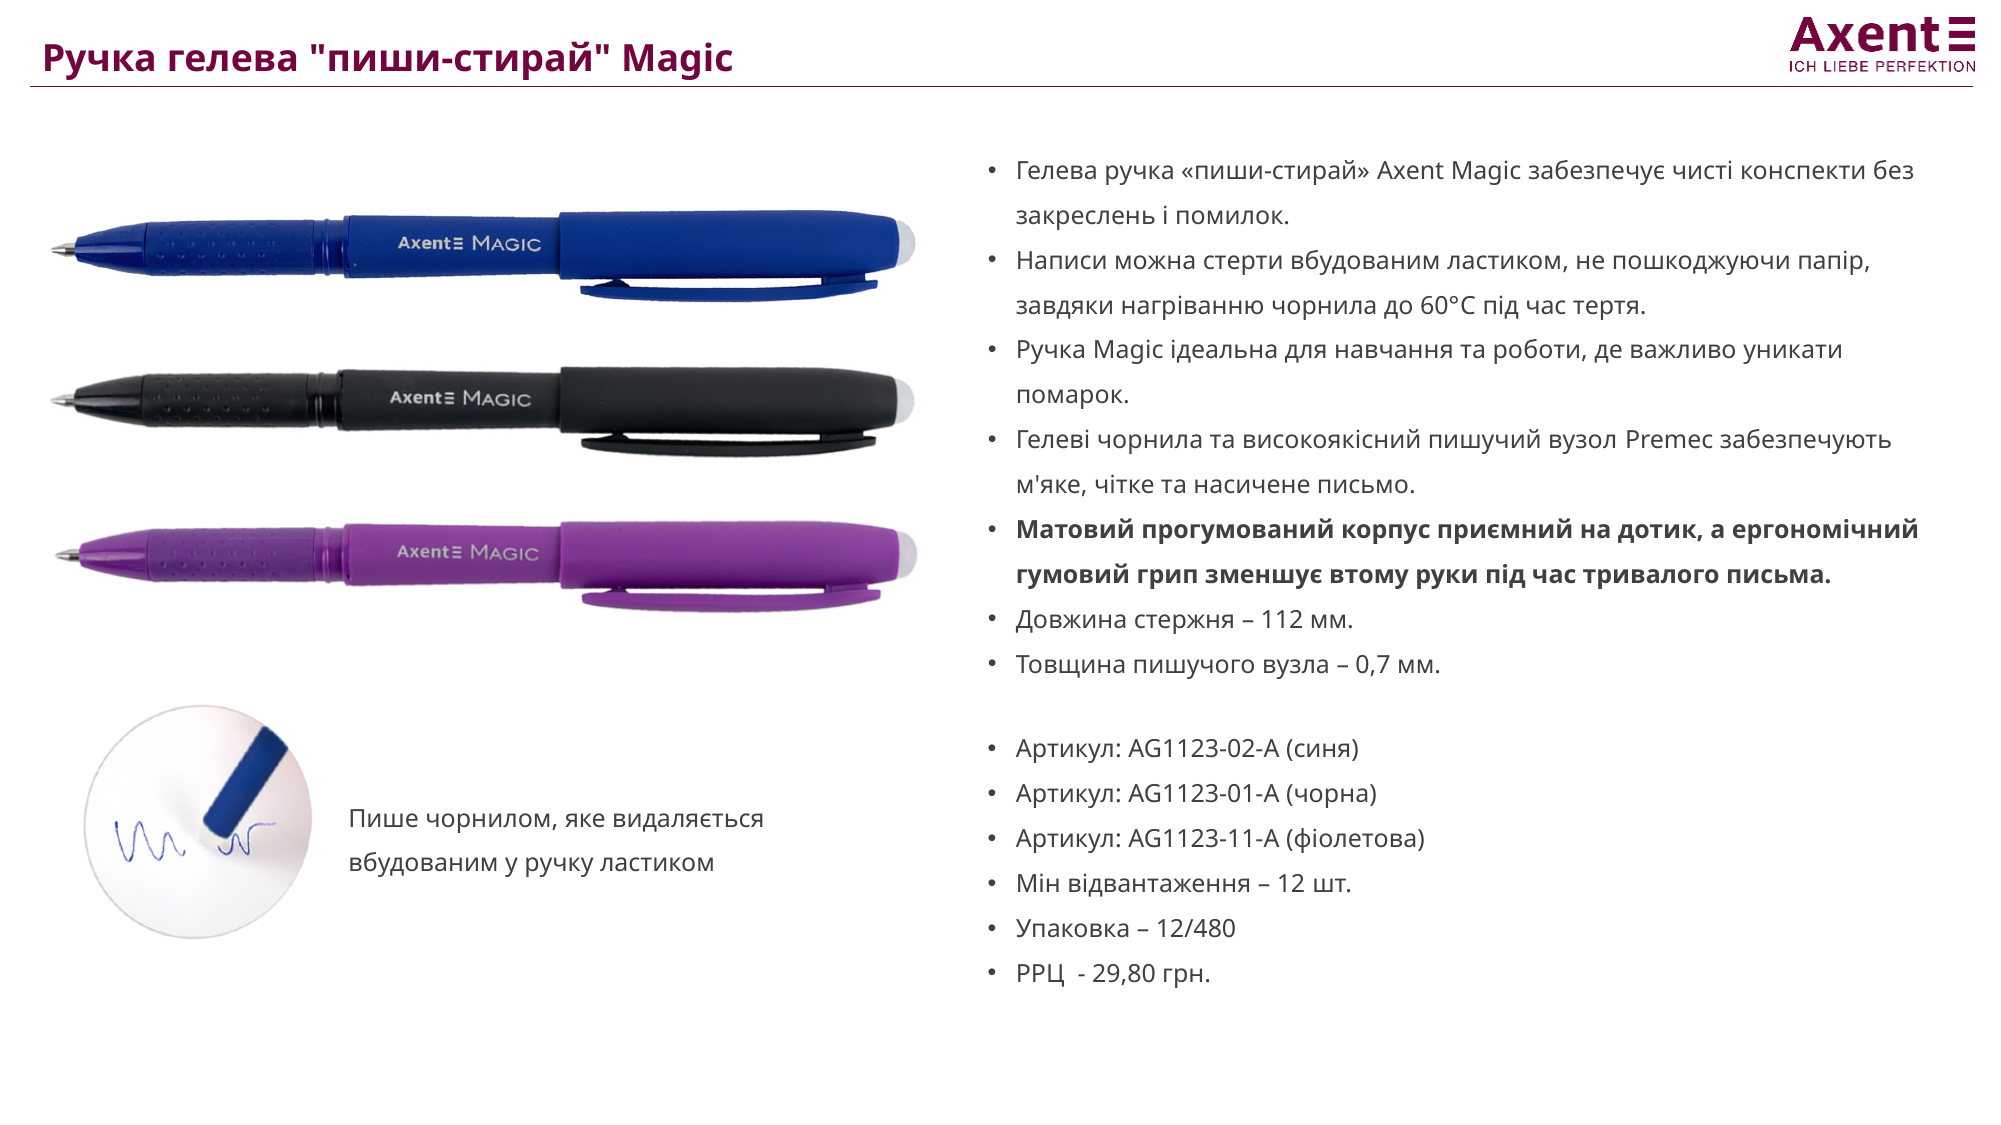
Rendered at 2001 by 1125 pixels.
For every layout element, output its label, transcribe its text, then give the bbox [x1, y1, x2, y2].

text_box Гелева ручка «пиши-стирай» Axent Magic забезпечує чисті конспекти без закреслень і помилок. Написи можна стерти вбудованим ластиком, не пошкоджуючи папір, завдяки нагріванню чорнила до 60°C під час тертя. Ручка Magic ідеальна для навчання та роботи, де важливо уникати помарок. Гелеві чорнила та високоякісний пишучий вузол Premec забезпечують м'яке, чітке та насичене письмо. Матовий прогумований корпус приємний на дотик, а ергономічний гумовий грип зменшує втому руки під час тривалого письма. Довжина стержня – 112 мм. Товщина пишучого вузла – 0,7 мм. [973, 132, 1973, 686]
text_box Ручка гелева "пиши-стирай" Magic [27, 4, 1812, 87]
picture [43, 351, 920, 465]
picture [1790, 17, 1975, 73]
picture [73, 696, 334, 944]
picture [43, 189, 920, 310]
picture [46, 500, 923, 617]
text_box Пише чорнилом, яке видаляється вбудованим у ручку ластиком [334, 779, 905, 885]
text_box Артикул: AG1123-02-A (синя) Артикул: AG1123-01-A (чорна) Артикул: AG1123-11-A (фіолетова) Мін відвантаження – 12 шт. Упаковка – 12/480 РРЦ - 29,80 грн. [972, 710, 1818, 995]
